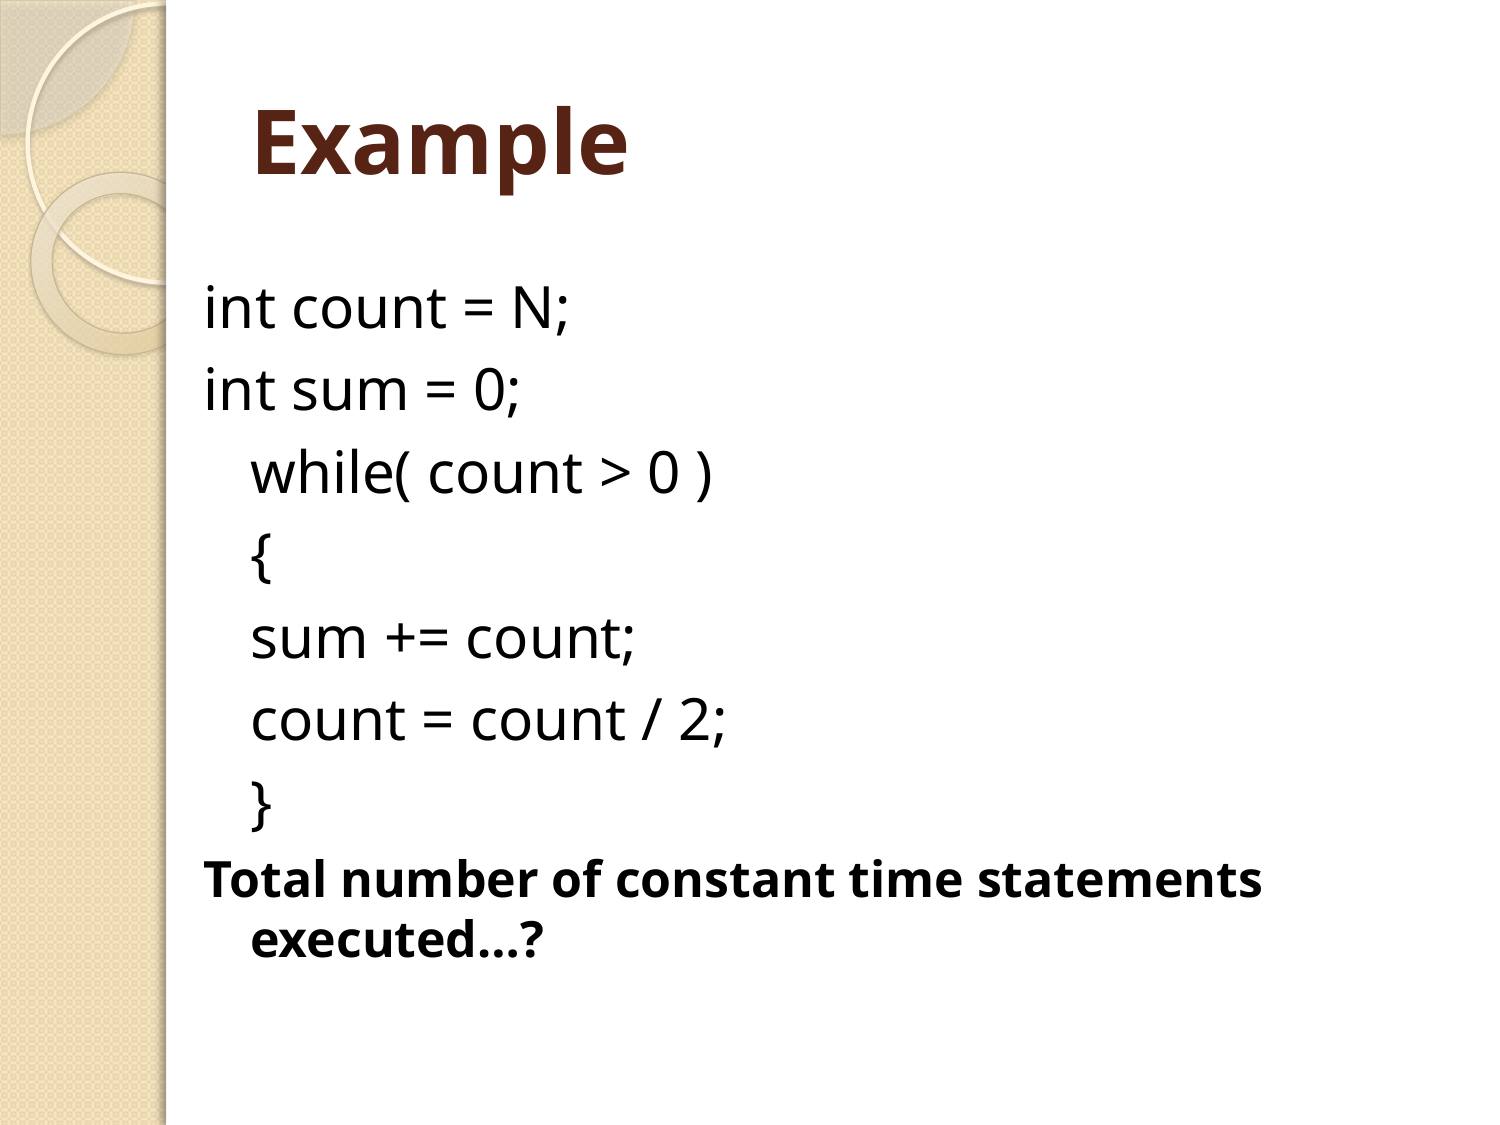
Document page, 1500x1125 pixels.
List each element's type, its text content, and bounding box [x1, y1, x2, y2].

title Example [235, 45, 1466, 233]
list int count = N; int sum = 0; while( count > 0 ) { sum += count; count = count / 2; } Total number of constant time statements executed…? [175, 262, 1463, 1005]
